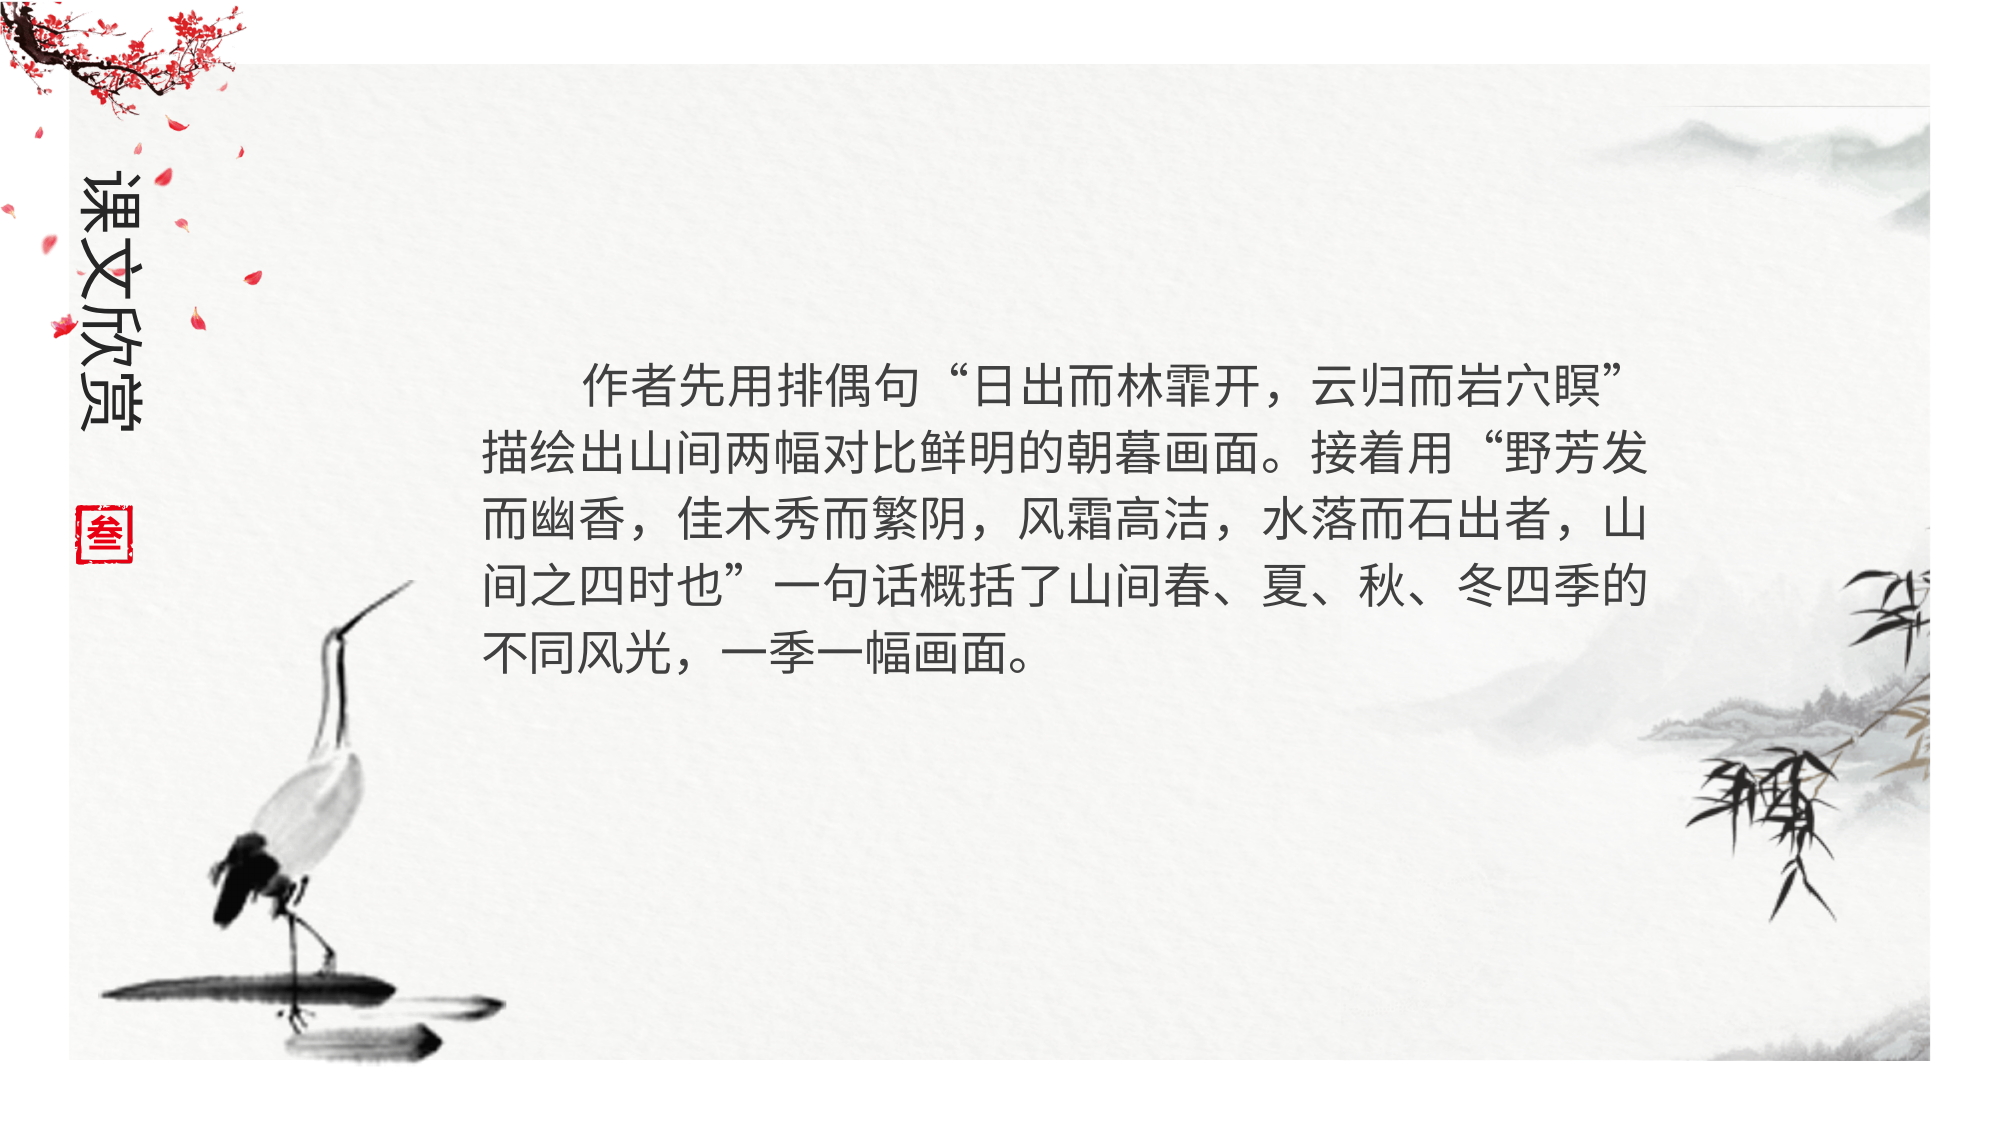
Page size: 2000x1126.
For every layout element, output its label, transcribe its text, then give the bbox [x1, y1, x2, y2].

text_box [71, 502, 140, 540]
picture [0, 0, 1931, 1086]
text_box 作者先用排偶句“日出而林霏开，云归而岩穴瞑”描绘出山间两幅对比鲜明的朝暮画面。接着用“野芳发而幽香，佳木秀而繁阴，风霜高洁，水落而石出者，山间之四时也”一句话概括了山间春、夏、秋、冬四季的不同风光，一季一幅画面。 [466, 339, 1665, 688]
text_box 课文欣赏 [50, 349, 161, 453]
